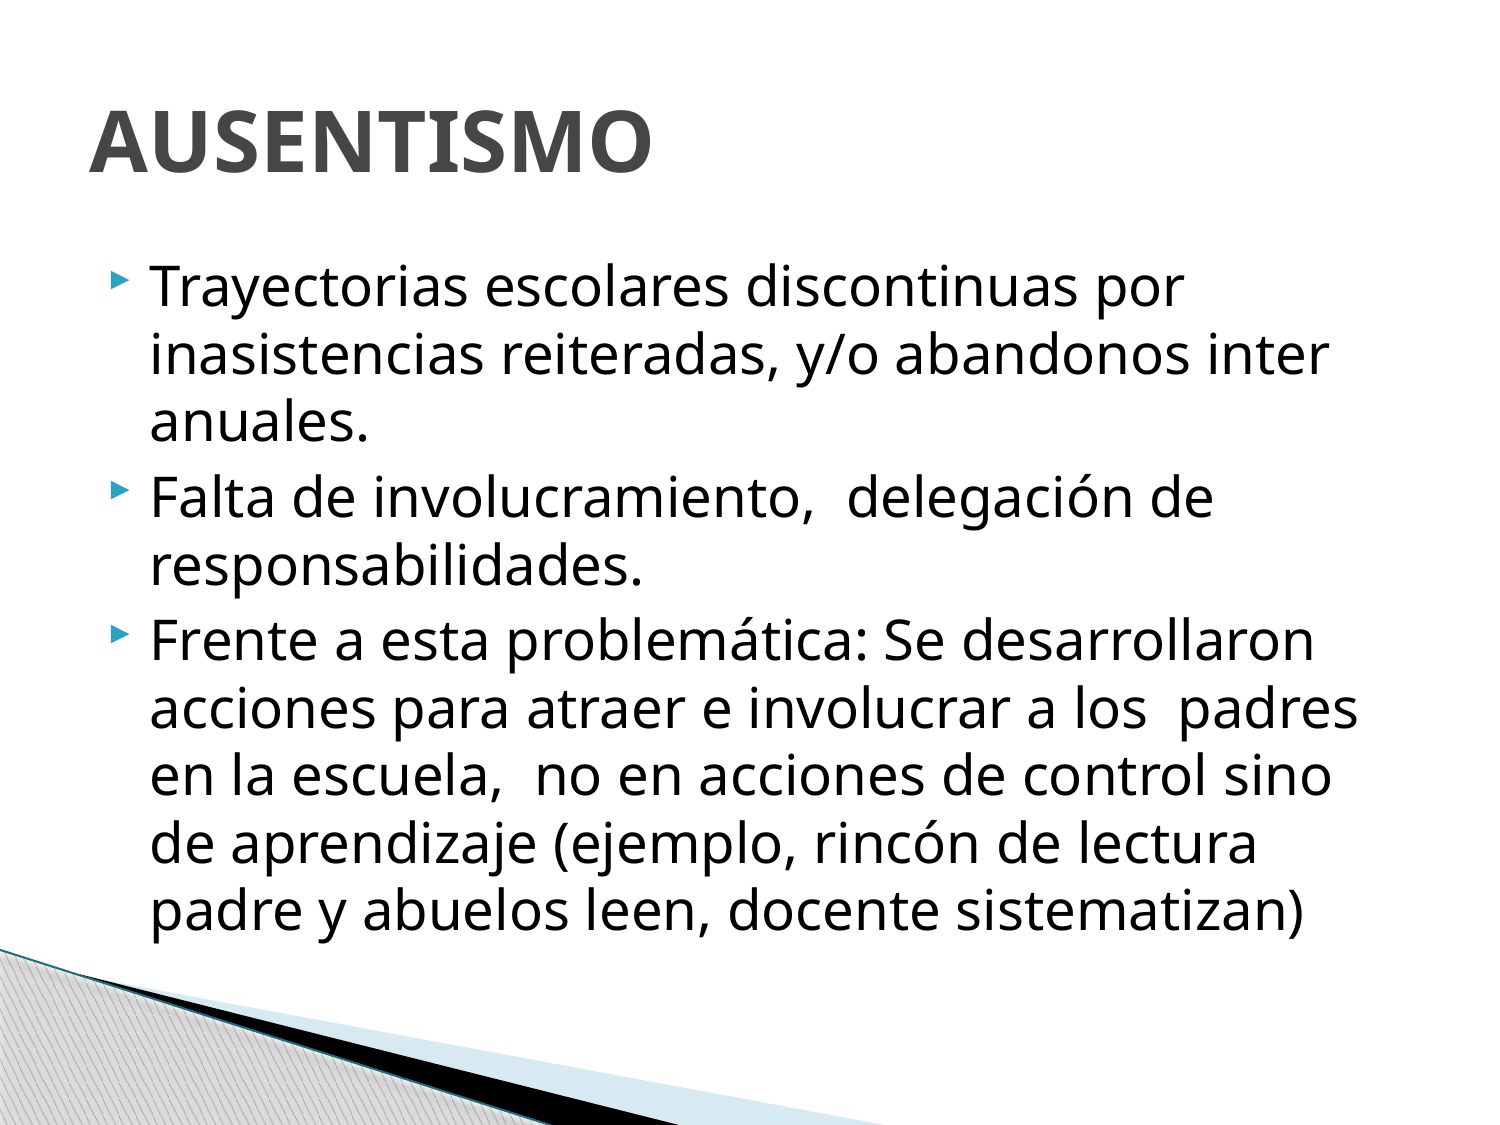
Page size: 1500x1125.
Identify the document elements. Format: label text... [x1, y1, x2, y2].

title AUSENTISMO [75, 45, 1425, 233]
list Trayectorias escolares discontinuas por inasistencias reiteradas, y/o abandonos inter anuales. Falta de involucramiento, delegación de responsabilidades. Frente a esta problemática: Se desarrollaron acciones para atraer e involucrar a los padres en la escuela, no en acciones de control sino de aprendizaje (ejemplo, rincón de lectura padre y abuelos leen, docente sistematizan) [75, 243, 1425, 986]
